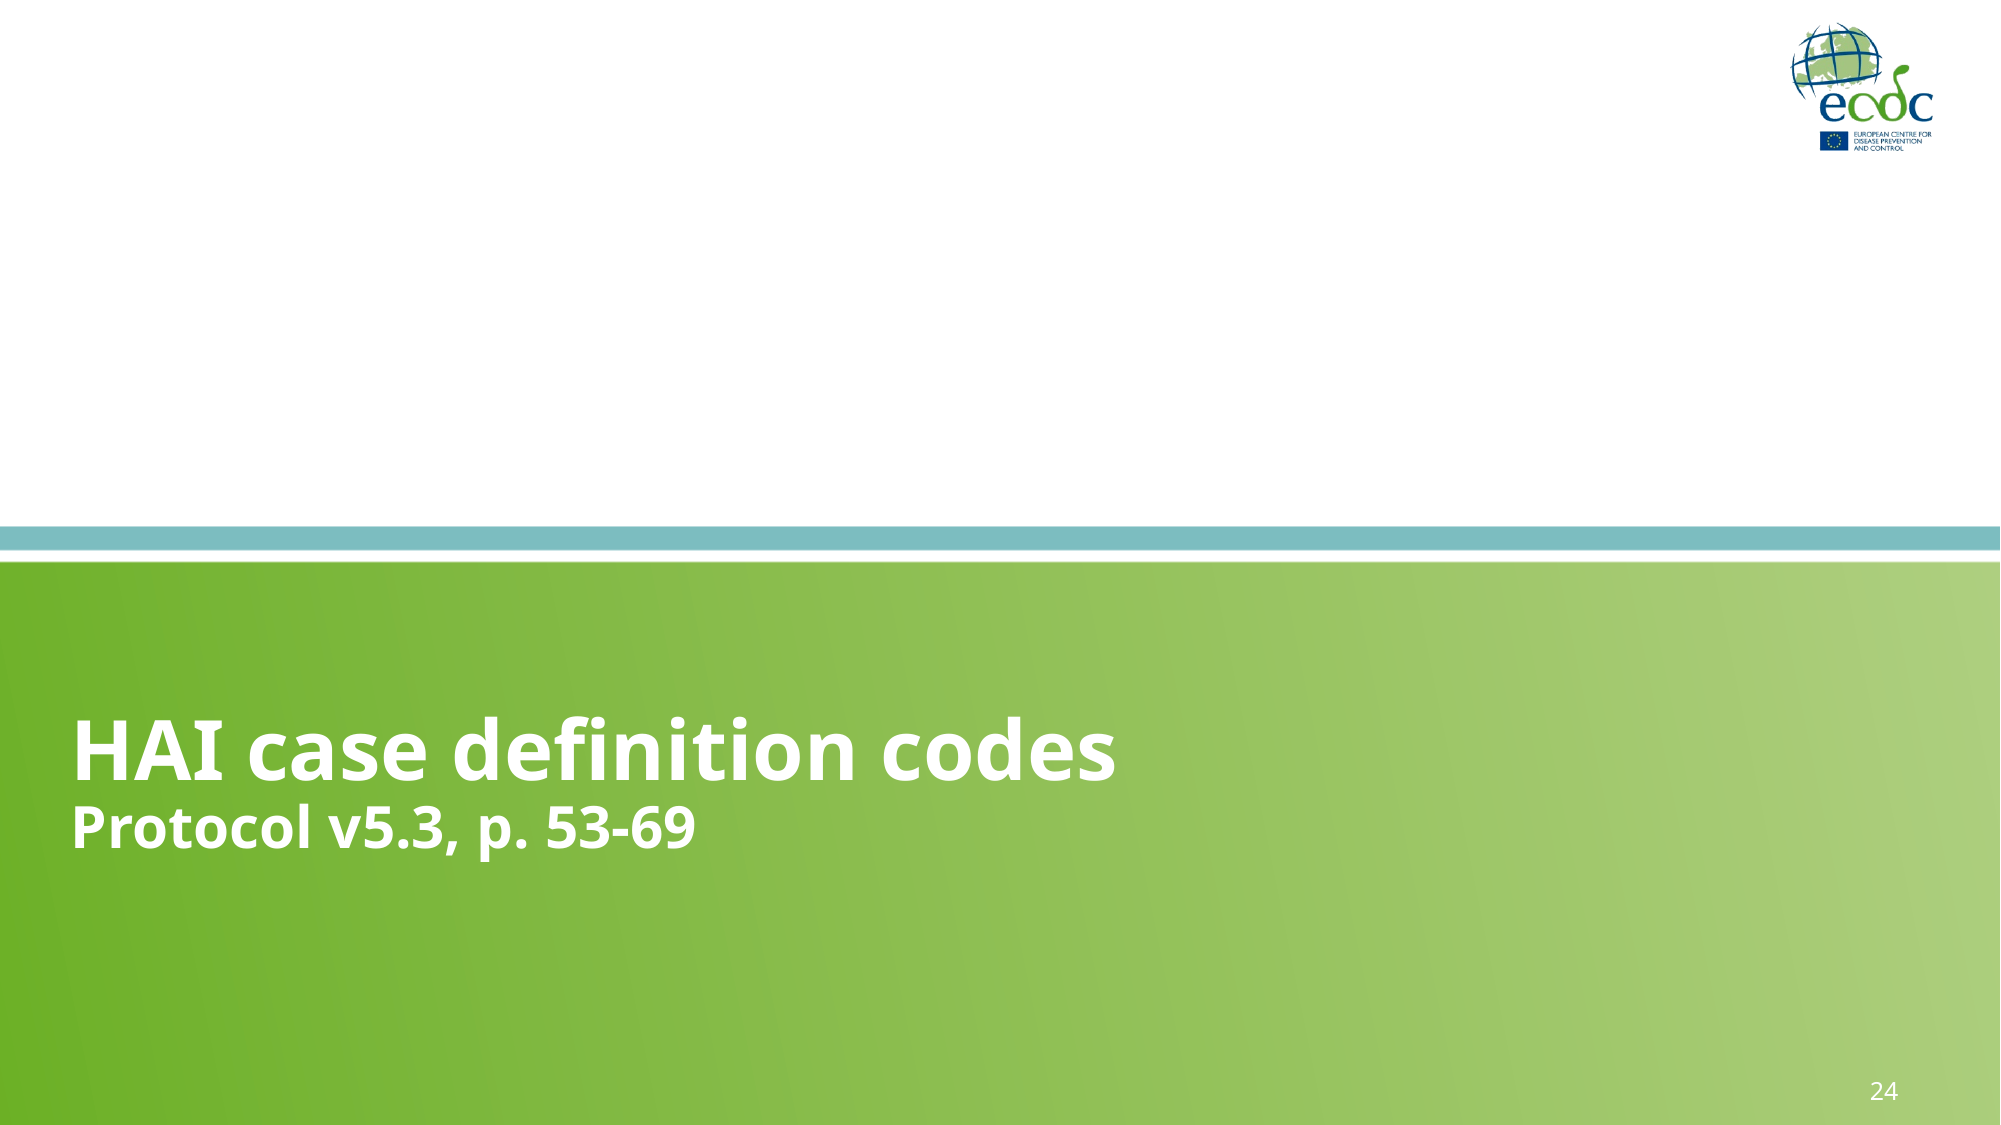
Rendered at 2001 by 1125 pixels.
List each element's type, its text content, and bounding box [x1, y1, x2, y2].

picture [0, 0, 2000, 1125]
slide_number 24 [1494, 1062, 1914, 1123]
title HAI case definition codes Protocol v5.3, p. 53-69 [70, 708, 1871, 1028]
